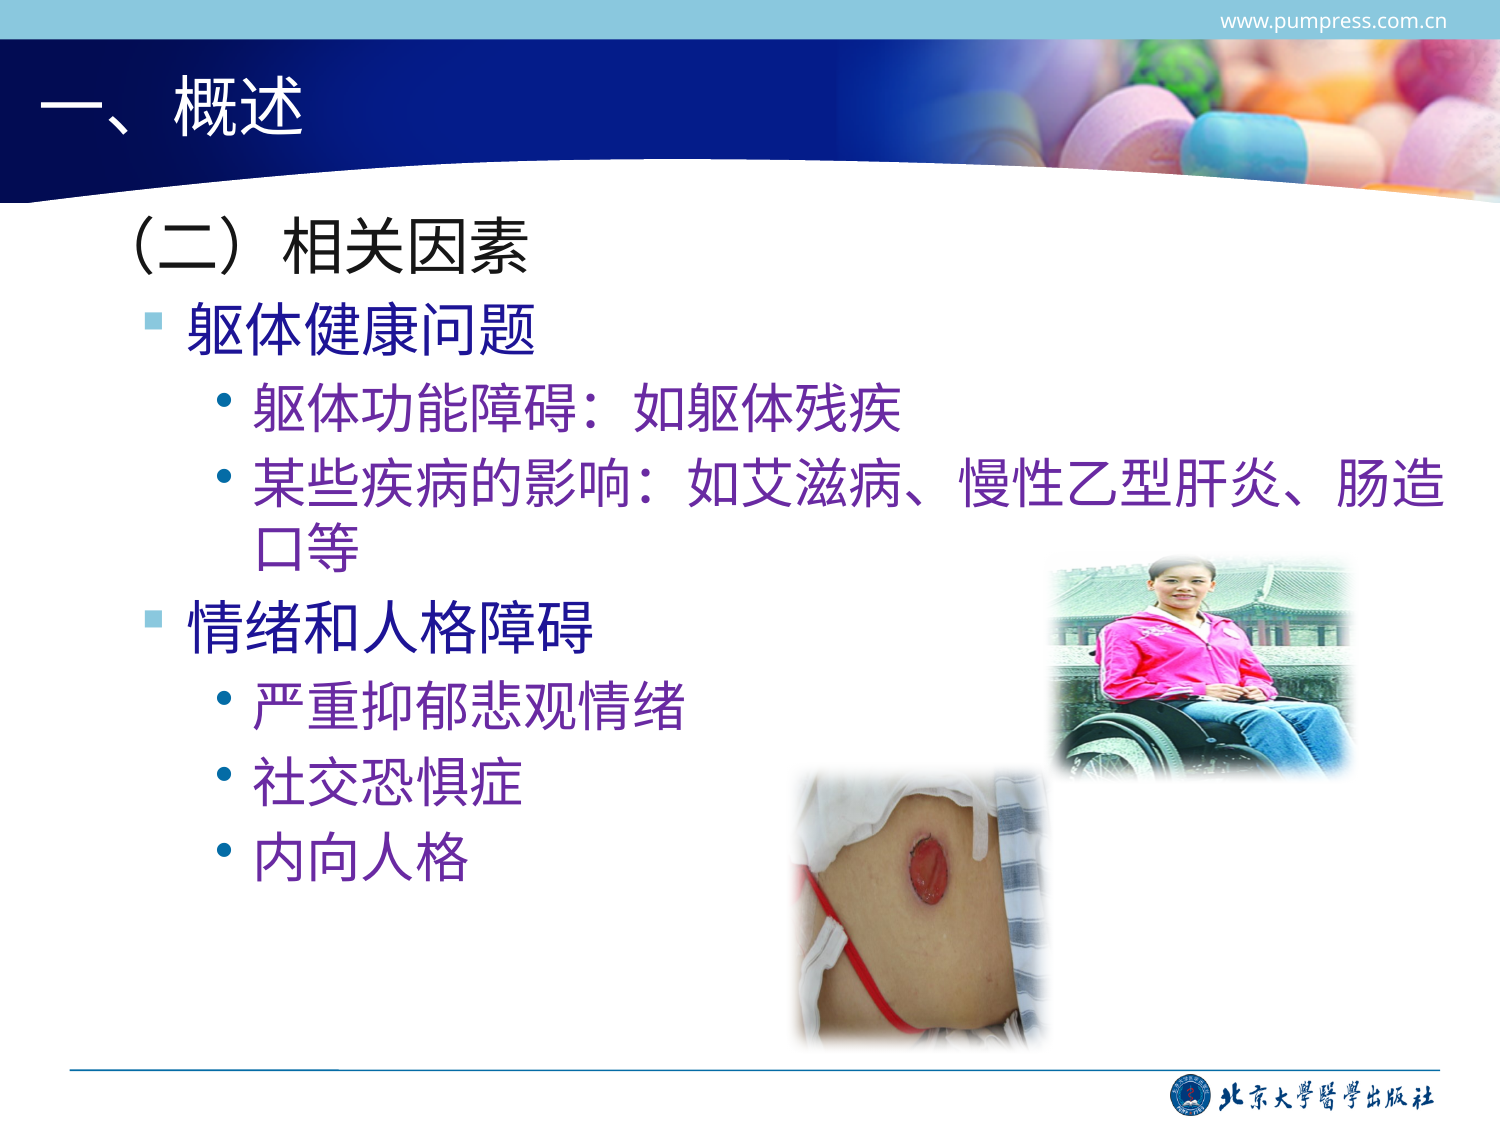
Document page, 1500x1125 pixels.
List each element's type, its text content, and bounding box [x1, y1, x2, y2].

slide_number www.pumpress.com.cn [1024, 0, 1463, 38]
picture [0, 40, 1500, 203]
list （二）相关因素 躯体健康问题 躯体功能障碍：如躯体残疾 某些疾病的影响：如艾滋病、慢性乙型肝炎、肠造口等 情绪和人格障碍 严重抑郁悲观情绪 社交恐惧症 内向人格 [49, 198, 1463, 1026]
picture [784, 550, 1360, 1055]
title 一、概述 [23, 58, 1349, 152]
picture [1170, 1074, 1436, 1118]
